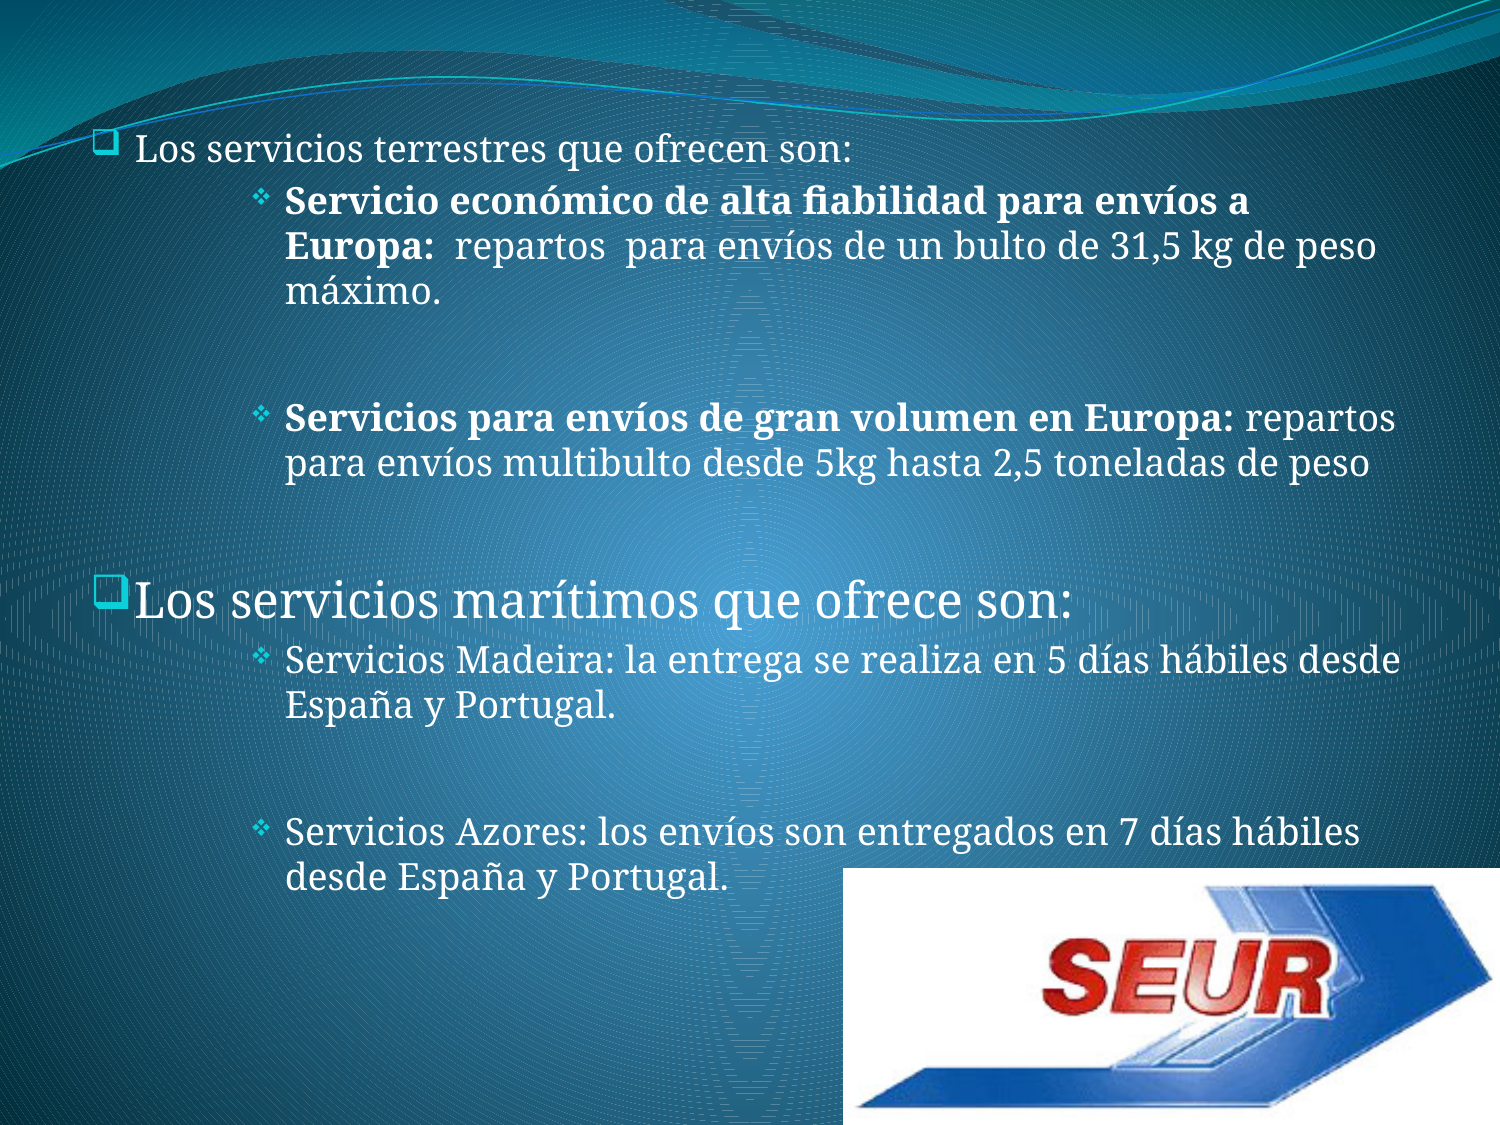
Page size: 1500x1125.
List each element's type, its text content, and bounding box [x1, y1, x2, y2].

picture [843, 868, 1500, 1125]
list Los servicios terrestres que ofrecen son: Servicio económico de alta fiabilidad para envíos a Europa: repartos para envíos de un bulto de 31,5 kg de peso máximo. Servicios para envíos de gran volumen en Europa: repartos para envíos multibulto desde 5kg hasta 2,5 toneladas de peso Los servicios marítimos que ofrece son: Servicios Madeira: la entrega se realiza en 5 días hábiles desde España y Portugal. Servicios Azores: los envíos son entregados en 7 días hábiles desde España y Portugal. [74, 116, 1426, 1055]
